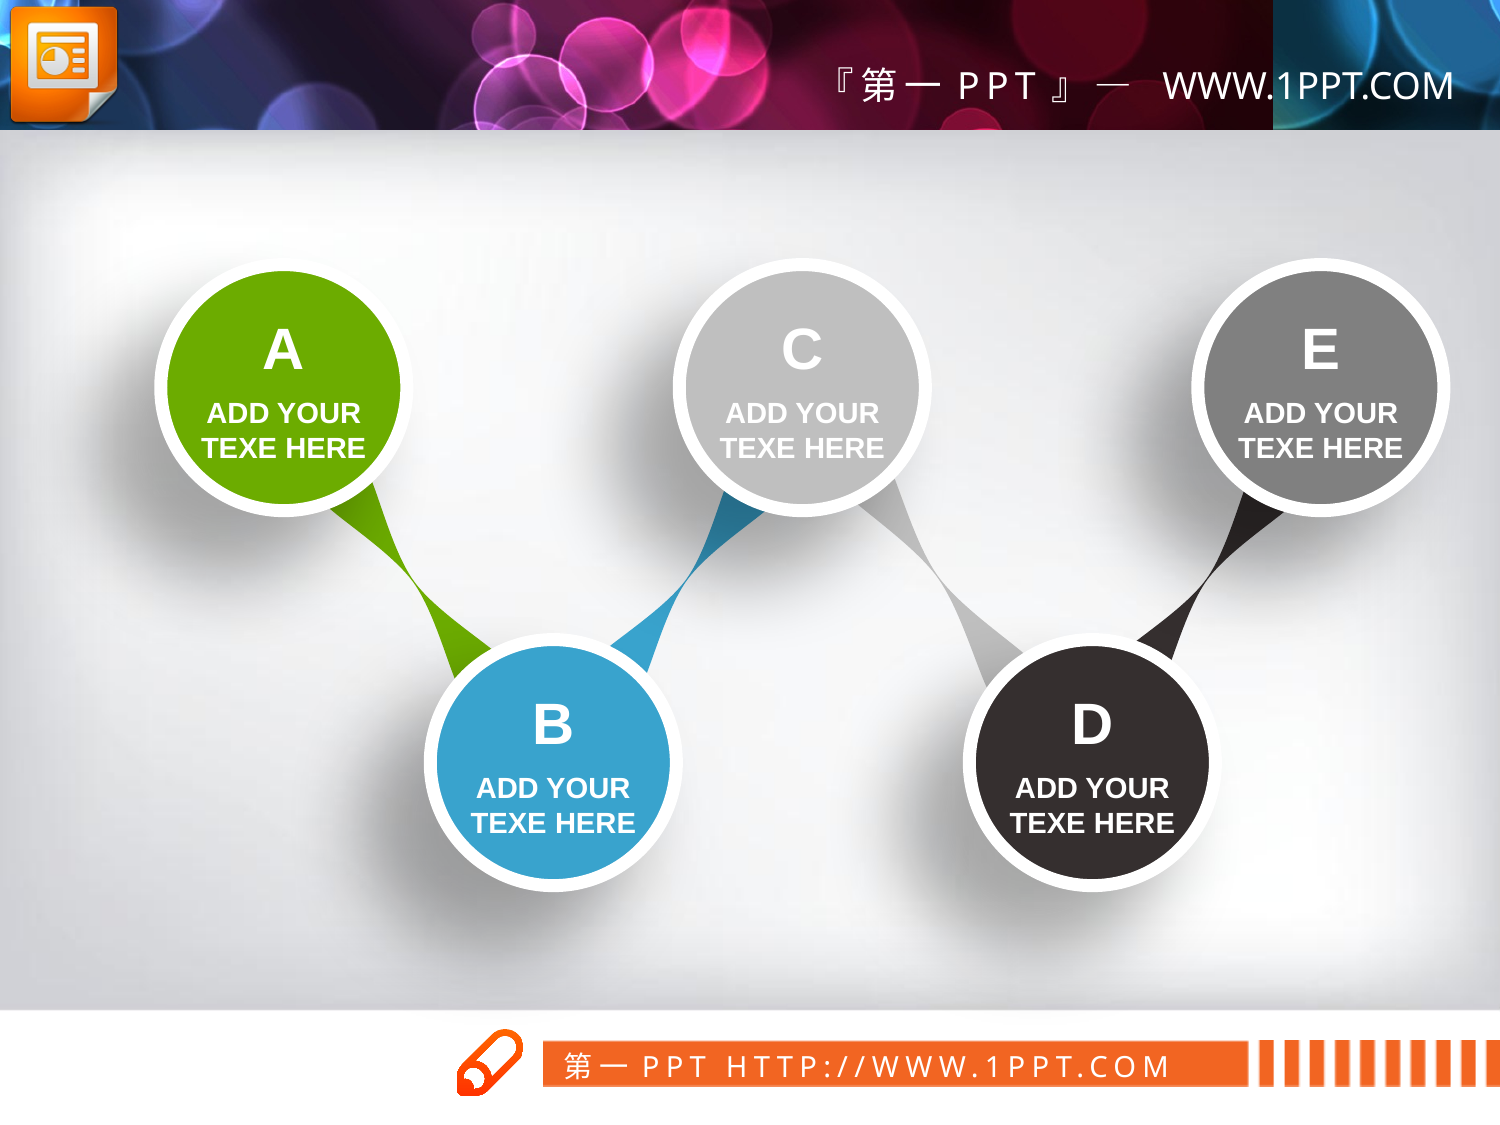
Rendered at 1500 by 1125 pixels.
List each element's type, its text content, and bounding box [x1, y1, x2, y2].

text_box A ADD YOUR TEXE HERE [158, 262, 409, 513]
text_box B ADD YOUR TEXE HERE [428, 637, 679, 888]
text_box [1130, 601, 1195, 665]
text_box [894, 508, 1017, 657]
picture [543, 1040, 1500, 1087]
text_box E ADD YOUR TEXE HERE [1195, 262, 1446, 513]
text_box D ADD YOUR TEXE HERE [967, 637, 1218, 888]
text_box [370, 515, 490, 652]
text_box [604, 601, 675, 679]
text_box C ADD YOUR TEXE HERE [677, 262, 928, 513]
picture [0, 0, 1500, 1012]
